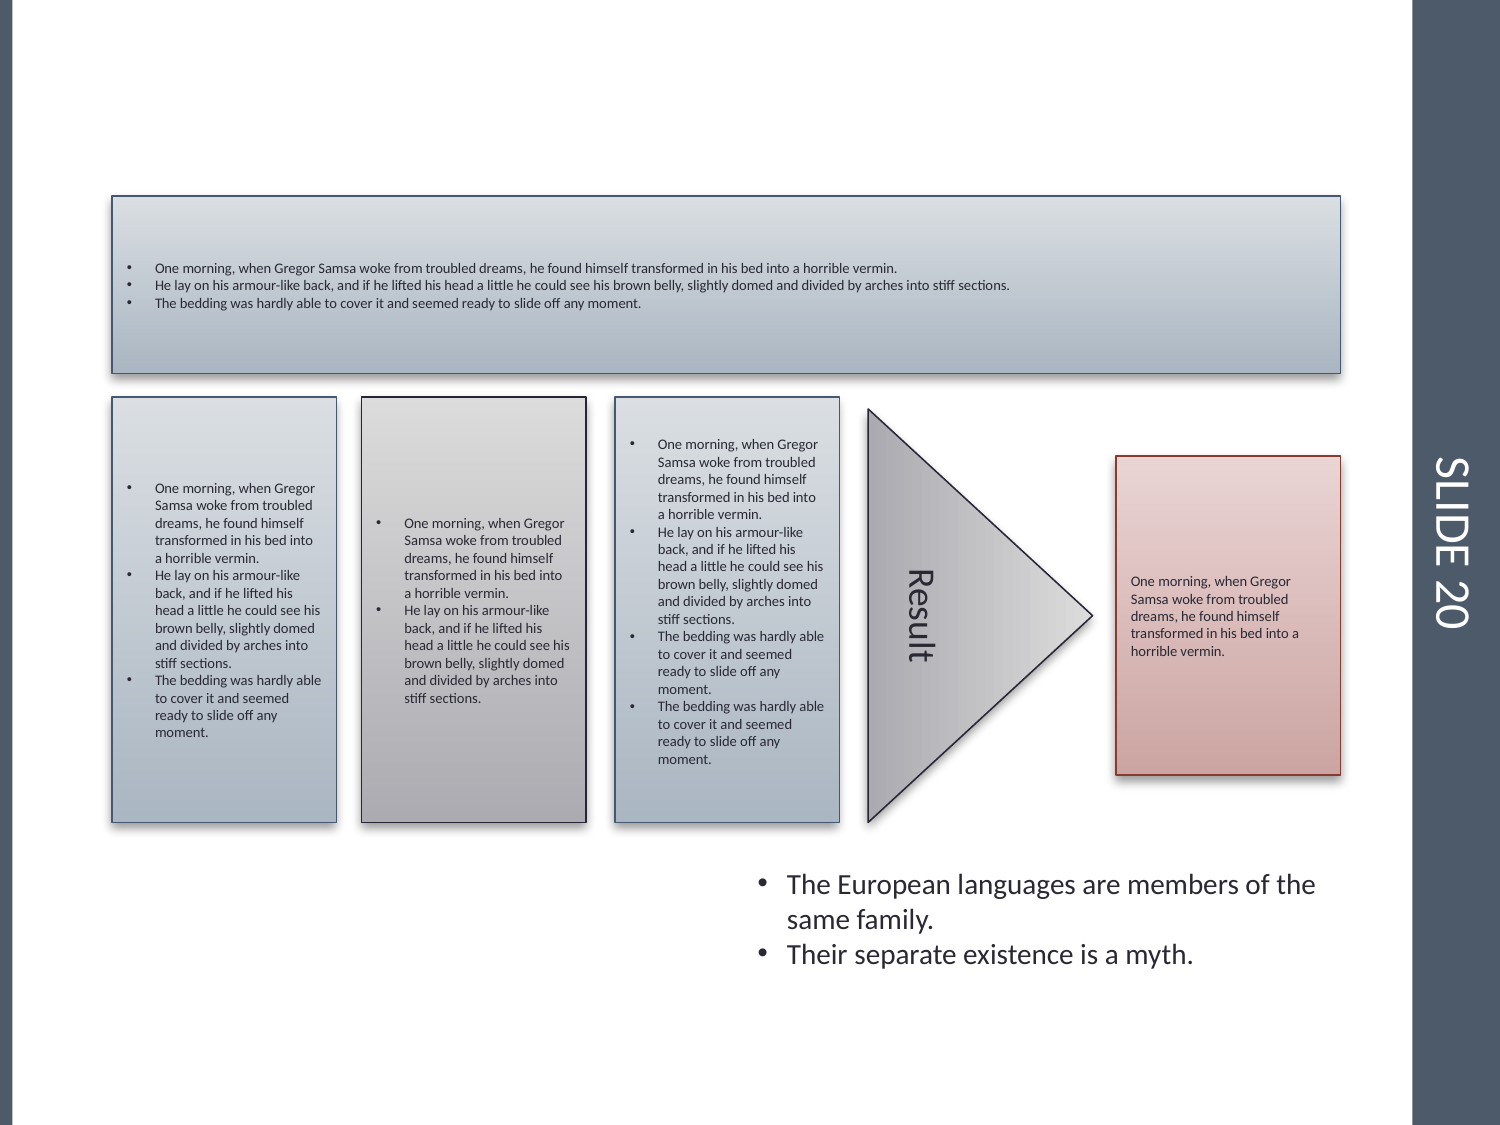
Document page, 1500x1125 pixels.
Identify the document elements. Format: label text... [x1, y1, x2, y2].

text_box One morning, when Gregor Samsa woke from troubled dreams, he found himself transformed in his bed into a horrible vermin. [1115, 455, 1341, 776]
text_box One morning, when Gregor Samsa woke from troubled dreams, he found himself transformed in his bed into a horrible vermin. He lay on his armour-like back, and if he lifted his head a little he could see his brown belly, slightly domed and divided by arches into stiff sections. The bedding was hardly able to cover it and seemed ready to slide off any moment. [111, 195, 1341, 374]
text_box One morning, when Gregor Samsa woke from troubled dreams, he found himself transformed in his bed into a horrible vermin. He lay on his armour-like back, and if he lifted his head a little he could see his brown belly, slightly domed and divided by arches into stiff sections. The bedding was hardly able to cover it and seemed ready to slide off any moment. [111, 396, 337, 823]
text_box One morning, when Gregor Samsa woke from troubled dreams, he found himself transformed in his bed into a horrible vermin. He lay on his armour-like back, and if he lifted his head a little he could see his brown belly, slightly domed and divided by arches into stiff sections. [361, 396, 587, 823]
title Slide 20 [1412, 62, 1500, 1025]
text_box One morning, when Gregor Samsa woke from troubled dreams, he found himself transformed in his bed into a horrible vermin. He lay on his armour-like back, and if he lifted his head a little he could see his brown belly, slightly domed and divided by arches into stiff sections. The bedding was hardly able to cover it and seemed ready to slide off any moment. The bedding was hardly able to cover it and seemed ready to slide off any moment. [614, 396, 840, 823]
text_box Result [867, 408, 1094, 824]
text_box The European languages are members of the same family. Their separate existence is a myth. [727, 857, 1377, 1023]
